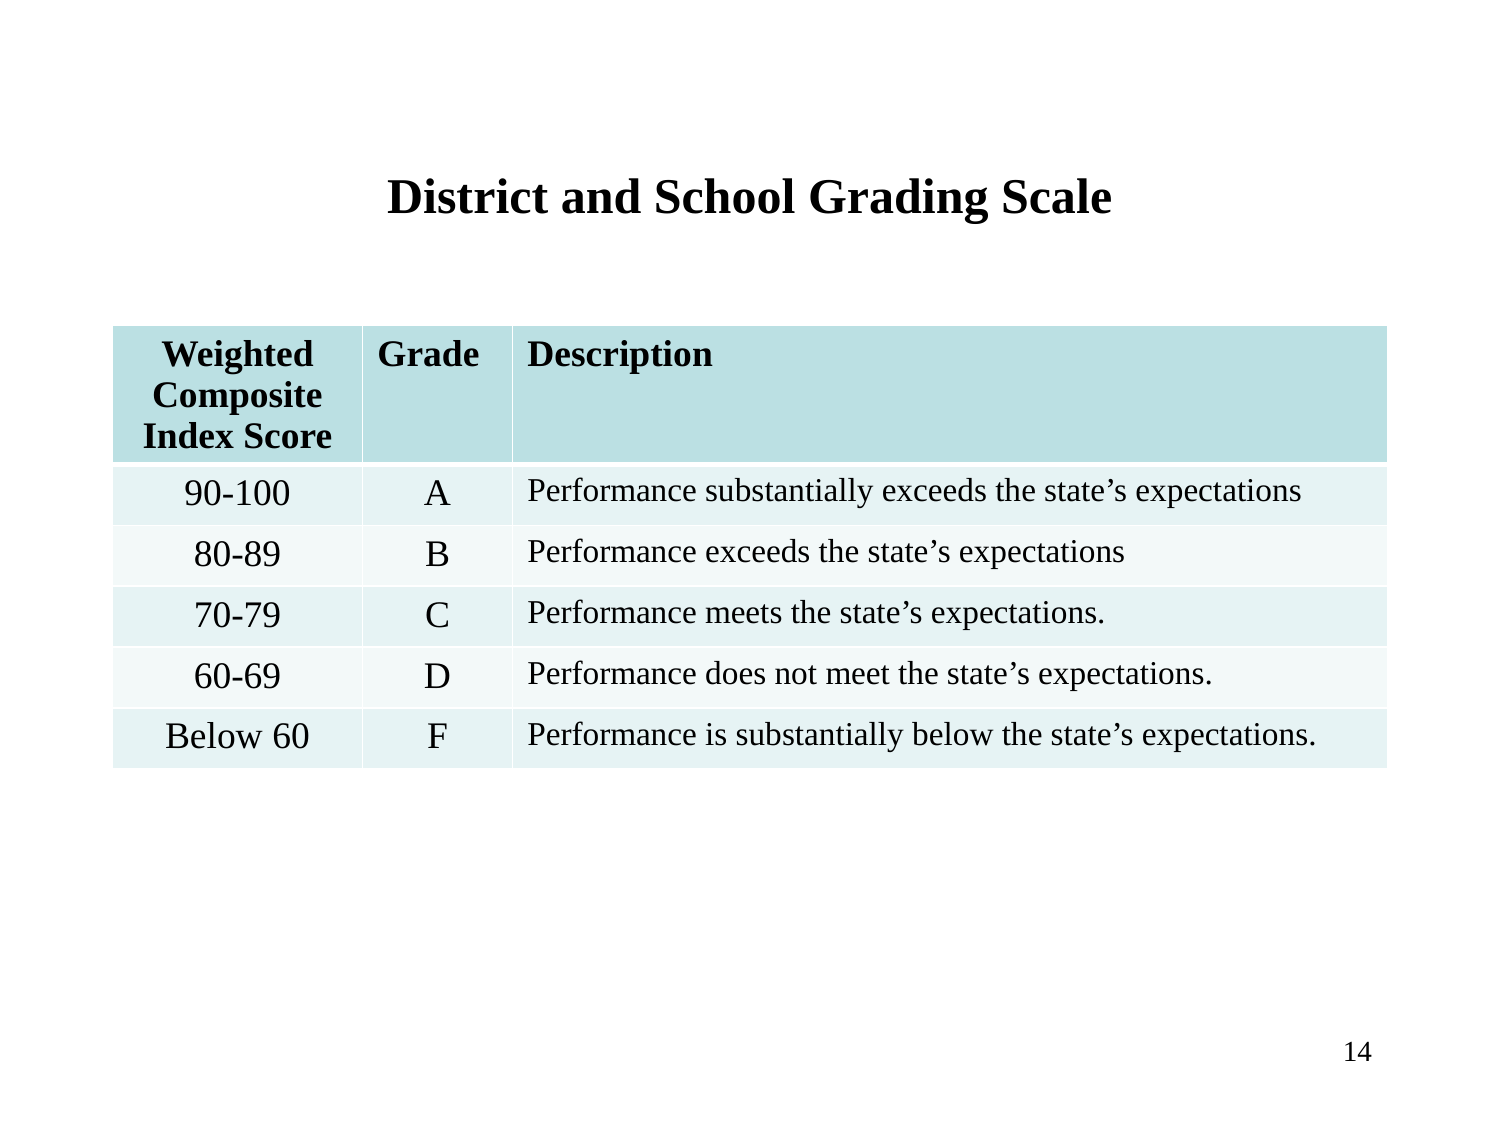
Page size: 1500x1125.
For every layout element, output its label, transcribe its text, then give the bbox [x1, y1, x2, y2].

title District and School Grading Scale [112, 99, 1388, 288]
table_cell F [363, 709, 512, 768]
table_header Description [513, 326, 1387, 462]
table_cell Performance substantially exceeds the state’s expectations [513, 467, 1387, 525]
table_cell 80-89 [113, 526, 362, 585]
table_cell Performance exceeds the state’s expectations [513, 526, 1387, 585]
table_cell Performance meets the state’s expectations. [513, 587, 1387, 646]
table_cell C [363, 587, 512, 646]
table_header Grade [363, 326, 512, 462]
table_cell B [363, 526, 512, 585]
table_cell Performance is substantially below the state’s expectations. [513, 709, 1387, 768]
table_cell Performance does not meet the state’s expectations. [513, 648, 1387, 707]
table_header Weighted Composite Index Score [113, 326, 362, 462]
table_cell Below 60 [113, 709, 362, 768]
slide_number 14 [1074, 1025, 1388, 1100]
table_cell A [363, 467, 512, 525]
table_cell D [363, 648, 512, 707]
table_cell 90-100 [113, 467, 362, 525]
table_cell 70-79 [113, 587, 362, 646]
table_cell 60-69 [113, 648, 362, 707]
